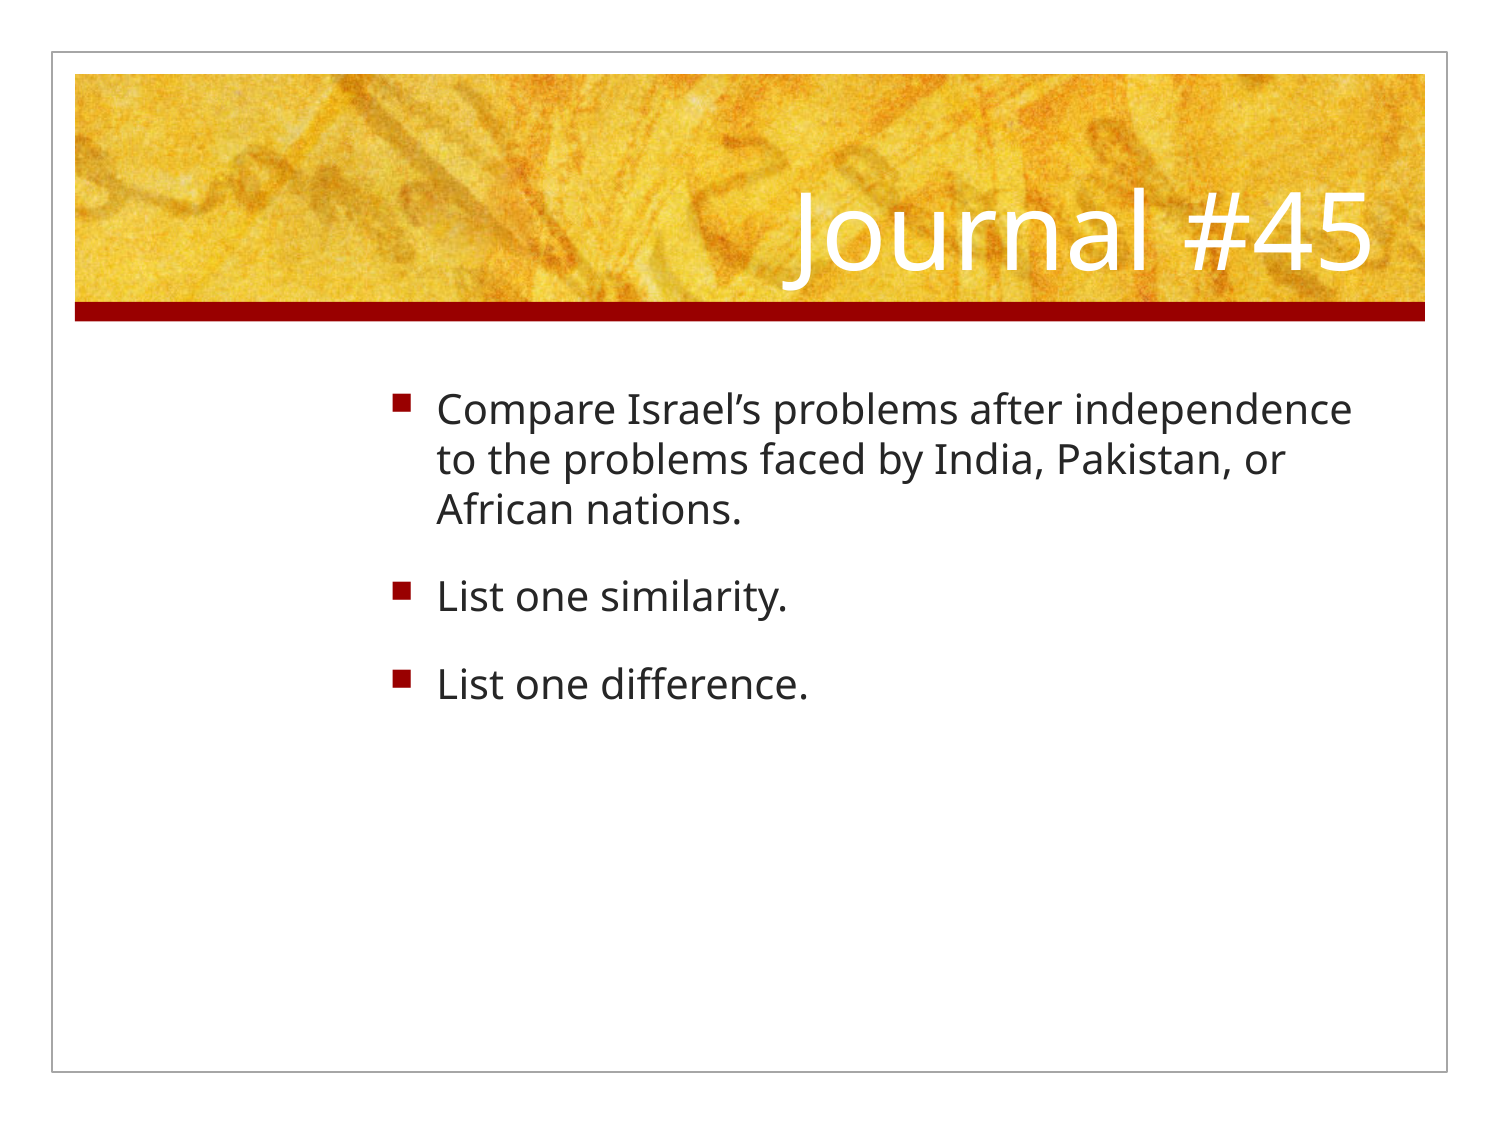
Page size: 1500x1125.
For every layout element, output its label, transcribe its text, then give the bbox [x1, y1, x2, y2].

title Journal #45 [108, 74, 1392, 292]
list Compare Israel’s problems after independence to the problems faced by India, Pakistan, or African nations. List one similarity. List one difference. [375, 375, 1392, 1005]
picture [75, 74, 1425, 301]
